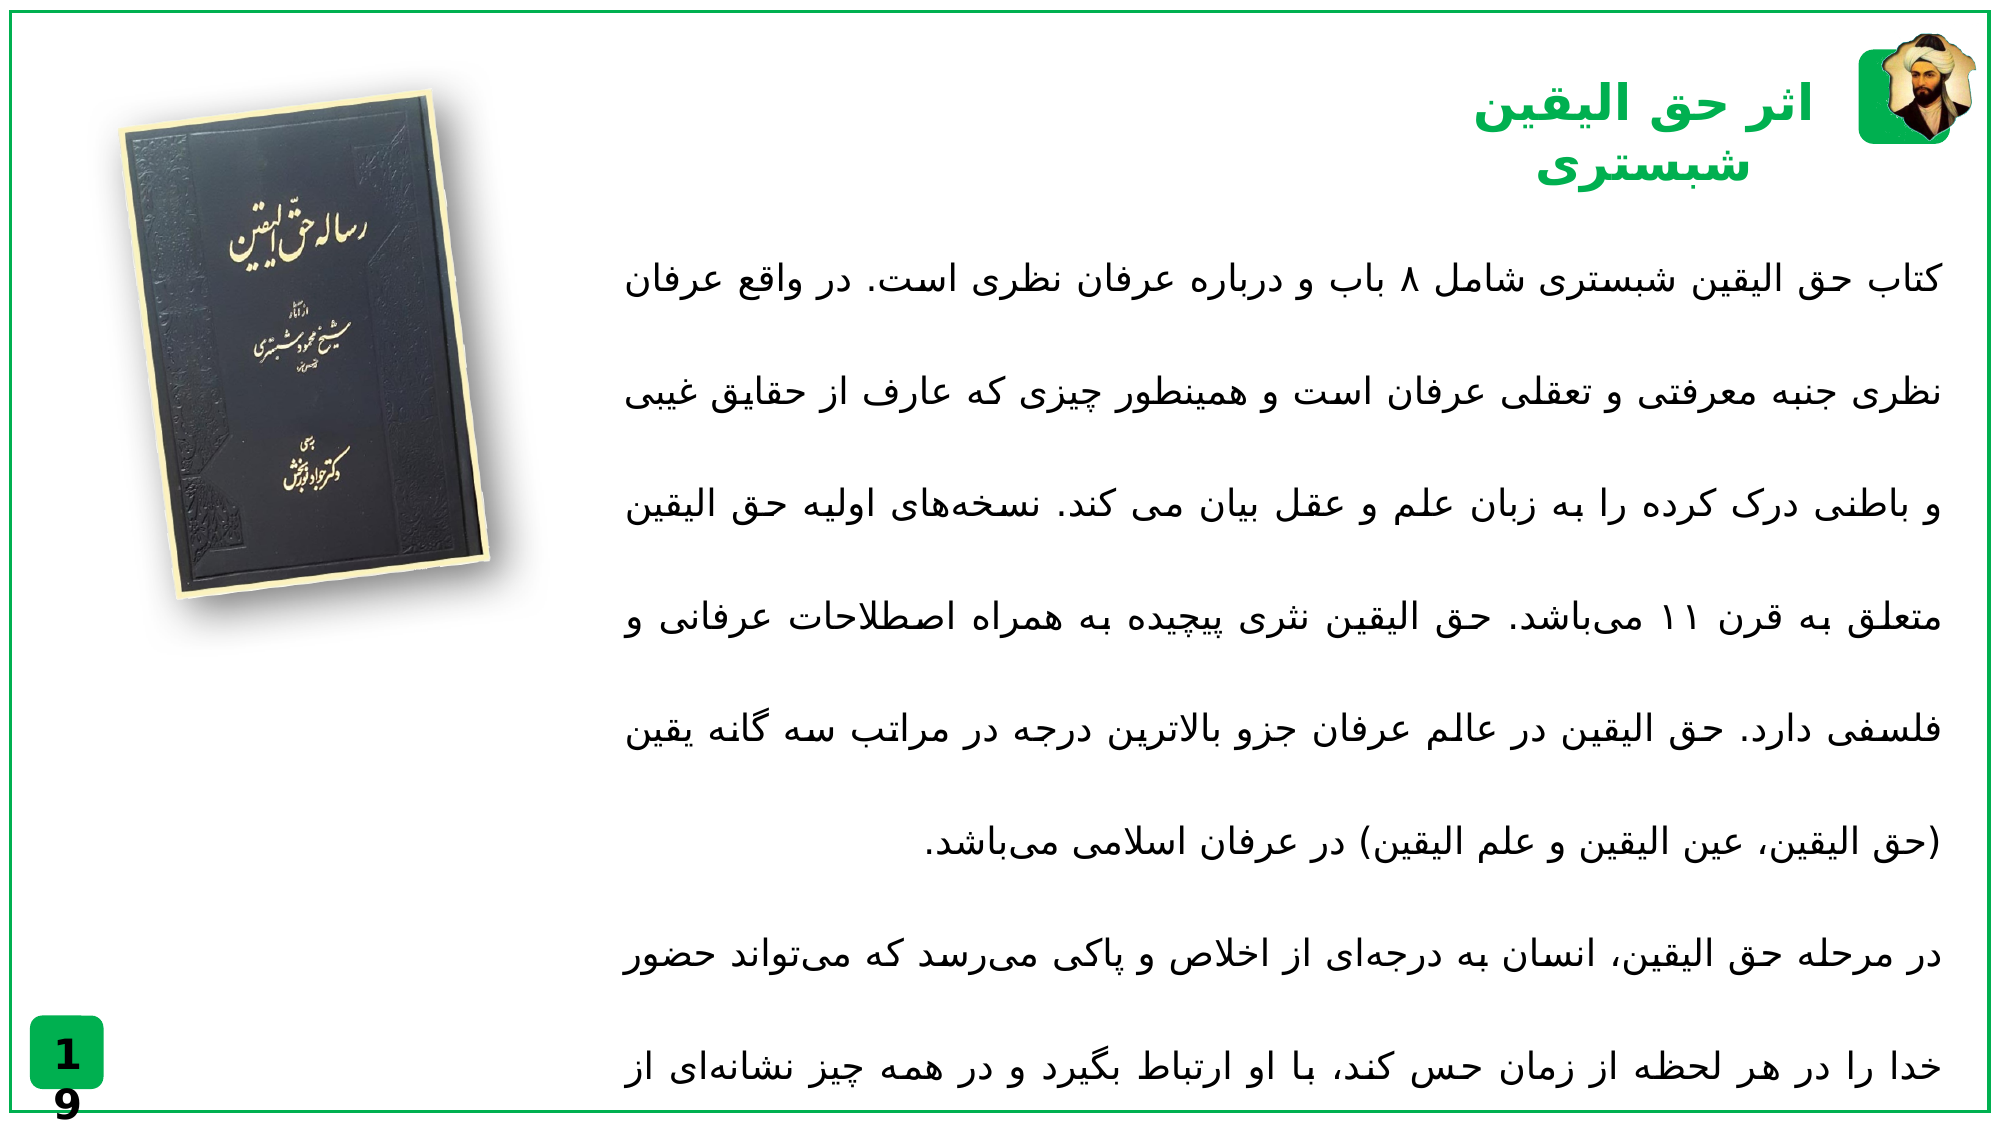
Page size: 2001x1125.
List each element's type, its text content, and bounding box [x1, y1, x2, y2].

text_box کتاب حق الیقین شبستری شامل ۸ باب و درباره عرفان نظری است. در واقع عرفان نظری جنبه معرفتی و تعقلی عرفان است و همینطور چیزی که عارف از حقایق غیبی و باطنی درک کرده را به زبان علم و عقل بیان می کند. نسخه‌های اولیه حق الیقین متعلق به قرن ۱۱ می‌باشد. حق الیقین نثری پیچیده به همراه اصطلاحات عرفانی و فلسفی دارد. حق الیقین در عالم عرفان جزو بالاترین درجه در مراتب سه گانه یقین (حق الیقین، عین الیقین و علم الیقین) در عرفان اسلامی می‌باشد. در مرحله حق الیقین، انسان به درجه‌ای از اخلاص و پاکی می‌رسد که می‌تواند حضور خدا را در هر لحظه از زمان حس کند، با او ارتباط بگیرد و در همه چیز نشانه‌ای از وجود خداوند را ببیند. این نوع یقین تنها ویژه بندگان مقرب خدا می‌باشد. [607, 179, 1958, 1125]
picture [1876, 23, 1989, 158]
text_box اثر حق الیقین شبستری [1372, 63, 1916, 198]
picture [84, 33, 514, 656]
text_box 19 [30, 1020, 106, 1125]
